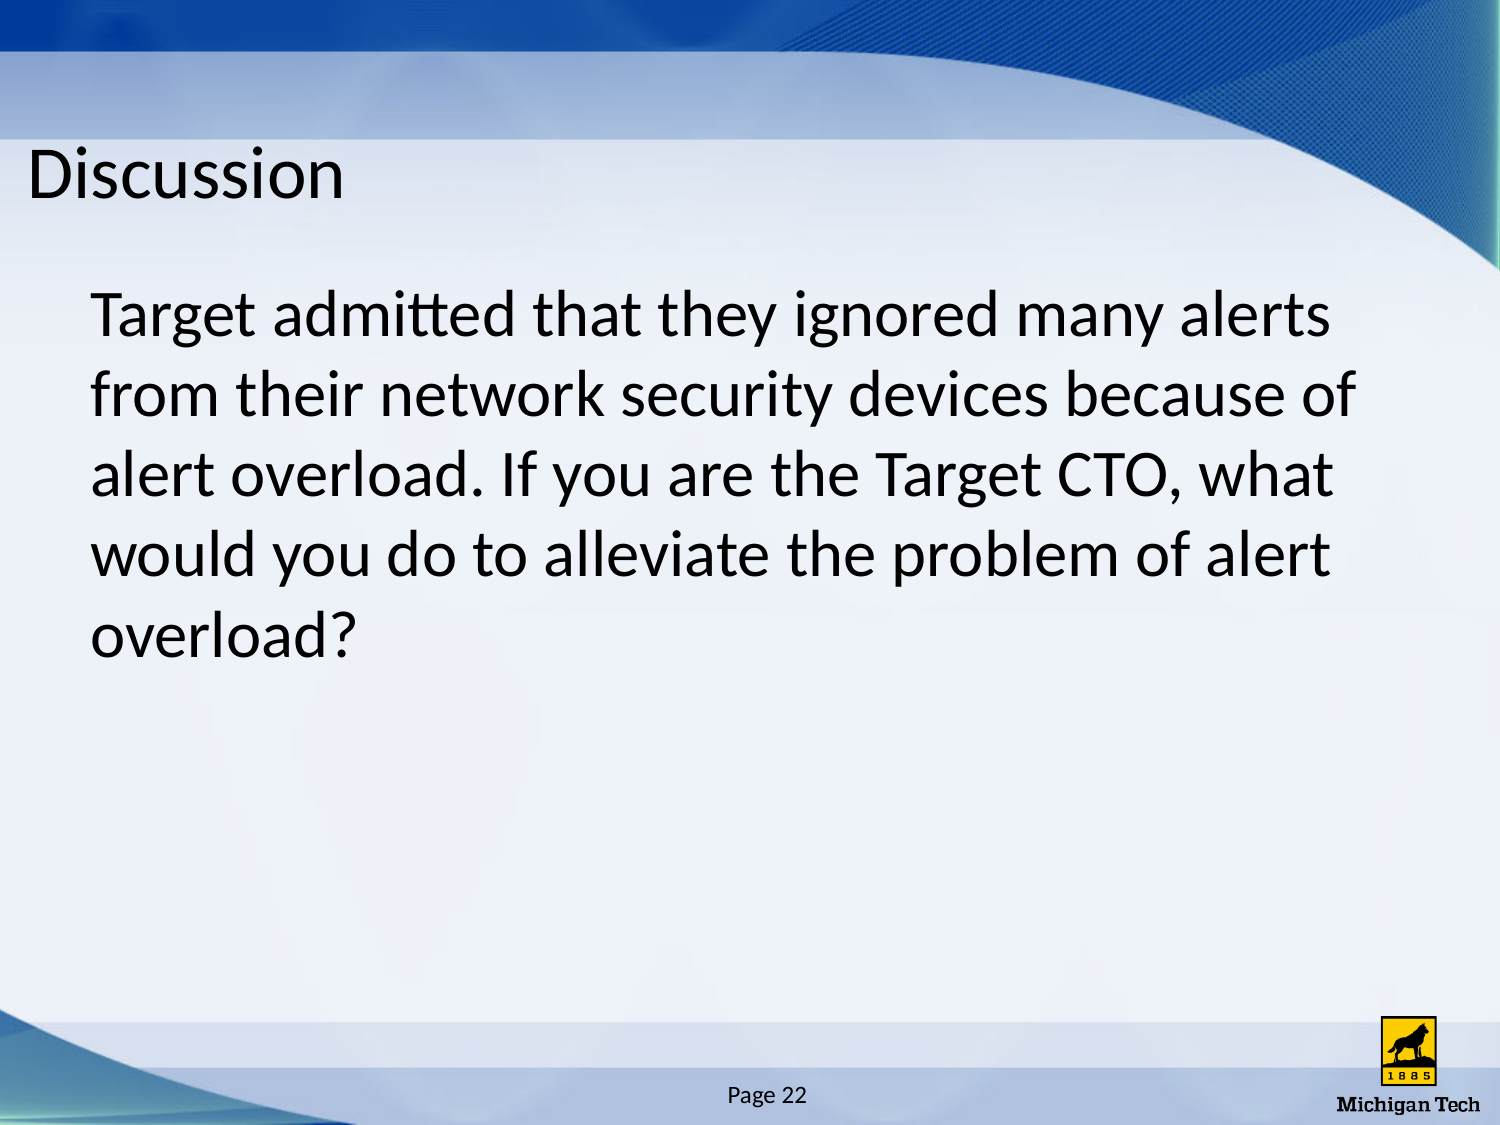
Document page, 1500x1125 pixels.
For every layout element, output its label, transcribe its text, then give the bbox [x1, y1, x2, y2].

picture [0, 0, 1500, 1125]
list Target admitted that they ignored many alerts from their network security devices because of alert overload. If you are the Target CTO, what would you do to alleviate the problem of alert overload? [75, 262, 1425, 1063]
title Discussion [12, 75, 1263, 263]
